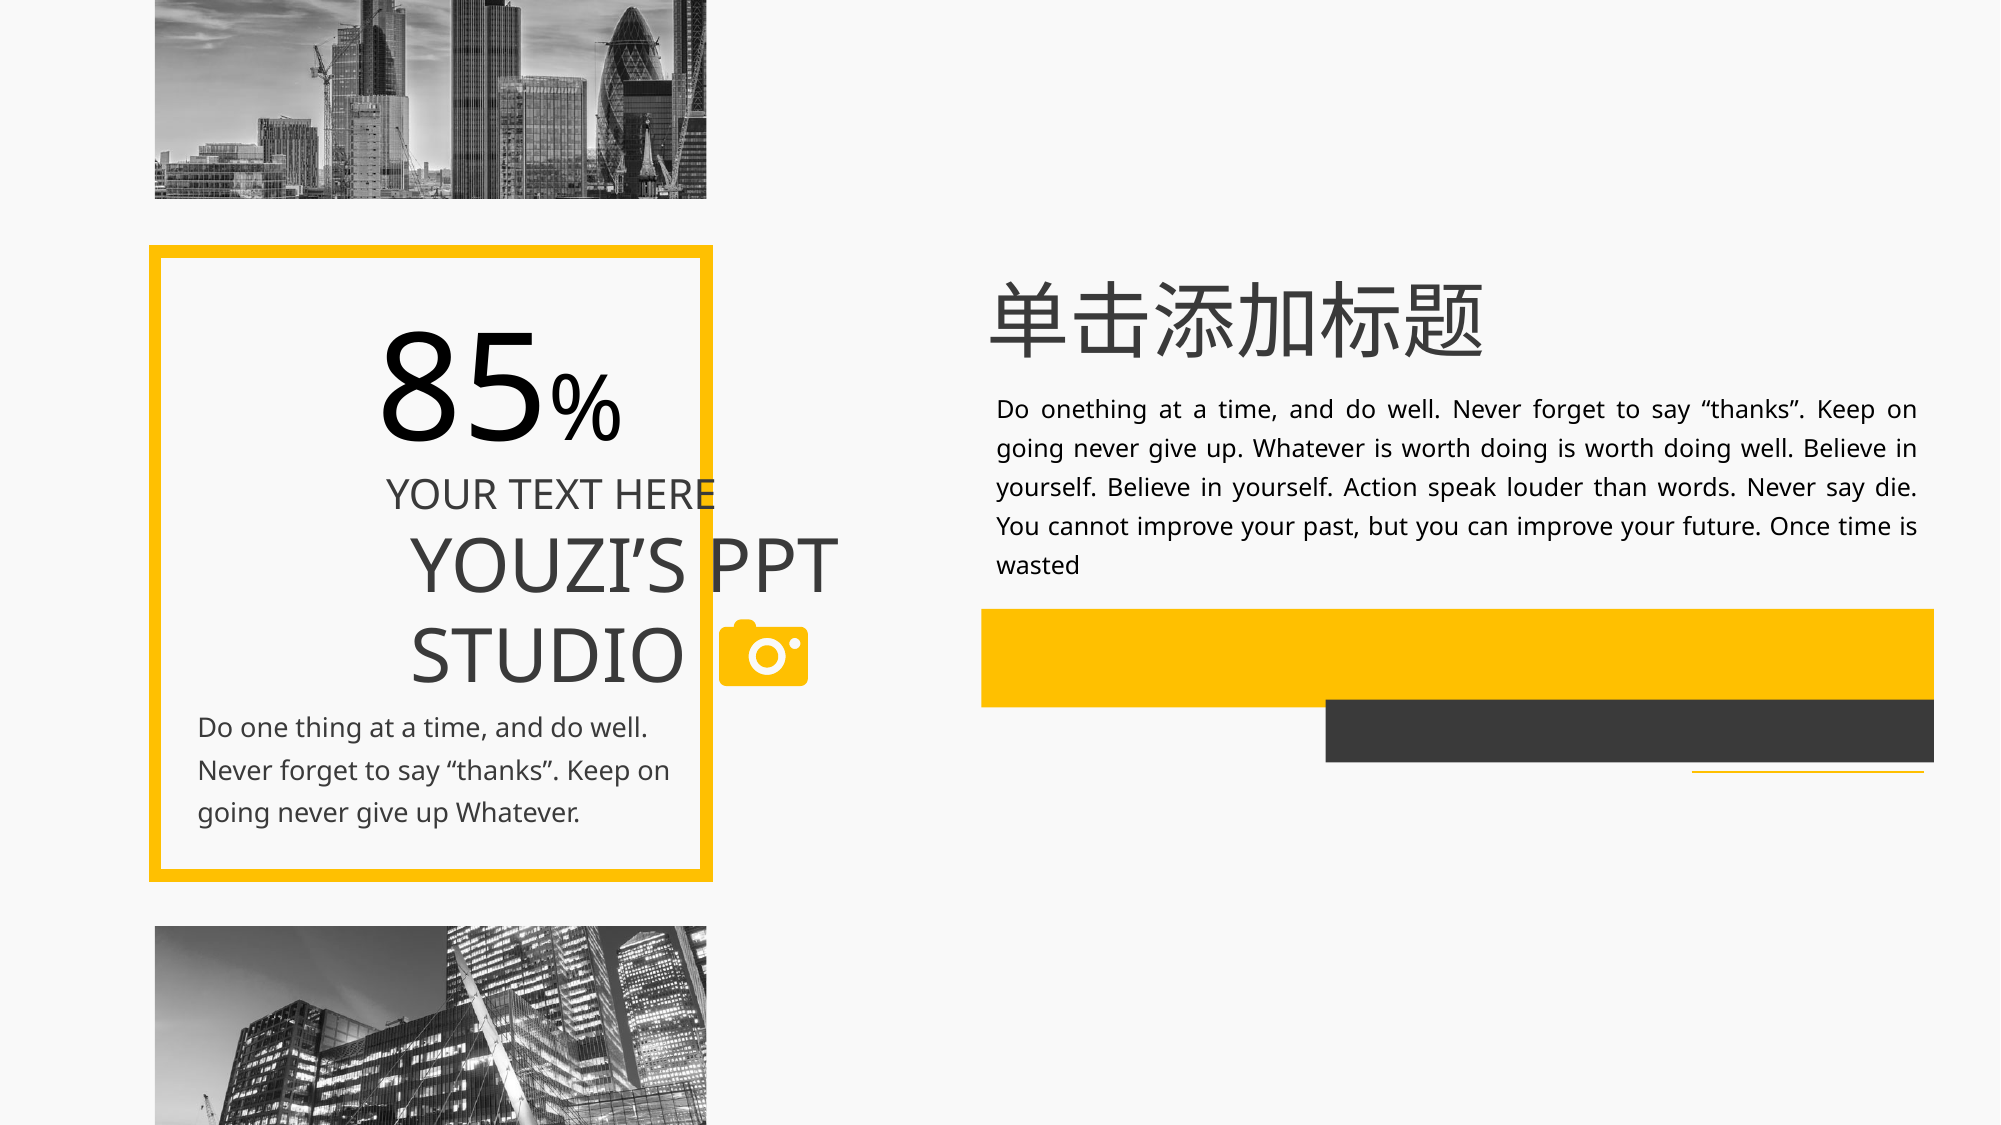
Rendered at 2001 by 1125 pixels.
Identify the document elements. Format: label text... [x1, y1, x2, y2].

text_box [1325, 698, 1935, 763]
picture [154, 926, 707, 1125]
text_box YOUR TEXT HERE [362, 460, 741, 525]
text_box 85% [361, 282, 640, 478]
text_box 单击添加标题 [971, 261, 1842, 376]
text_box Do one thing at a time, and do well. Never forget to say “thanks”. Keep on going never give up Whatever. [182, 693, 707, 836]
text_box YOUZI’S PPT STUDIO [395, 510, 915, 706]
text_box [980, 608, 1935, 708]
text_box Do onething at a time, and do well. Never forget to say “thanks”. Keep on going never give up. Whatever is worth doing is worth doing well. Believe in yourself. Believe in yourself. Action speak louder than words. Never say die. You cannot improve your past, but you can improve your future. Once time is wasted [981, 377, 1934, 608]
picture [154, 0, 707, 199]
text_box [154, 251, 707, 877]
